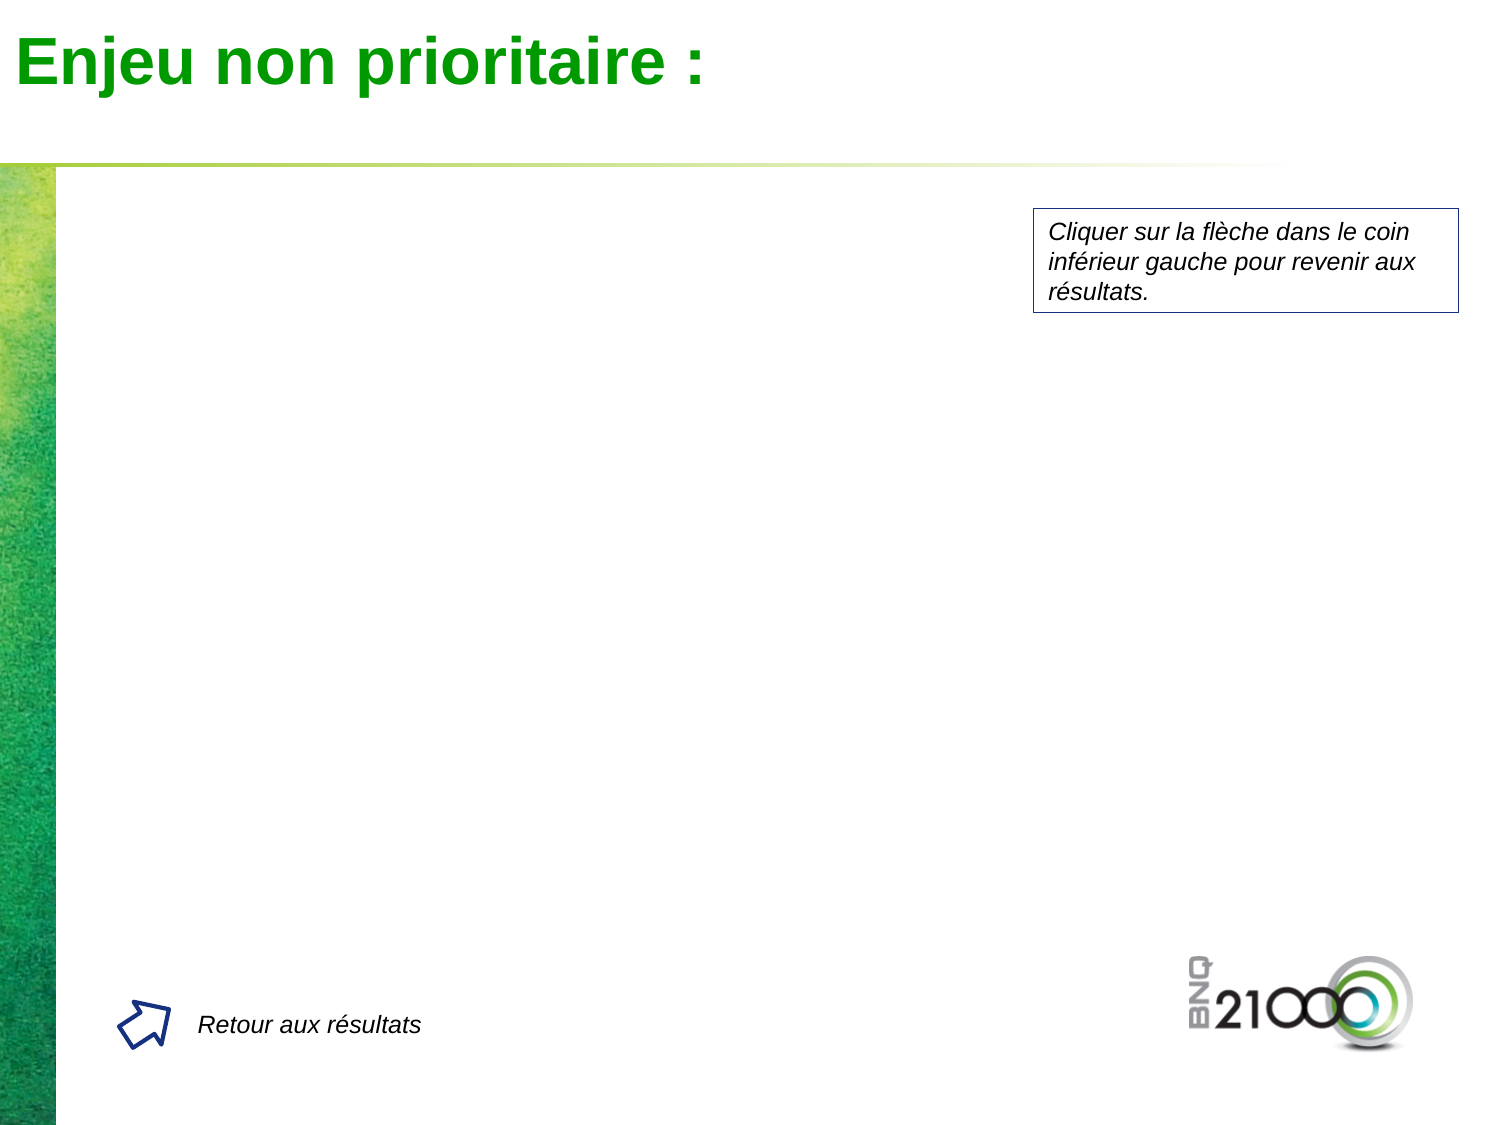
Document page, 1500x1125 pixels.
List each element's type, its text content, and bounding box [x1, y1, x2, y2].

text_box Retour aux résultats [183, 1001, 467, 1046]
text_box [117, 999, 171, 1050]
picture [0, 163, 1500, 1125]
text_box Cliquer sur la flèche dans le coin inférieur gauche pour revenir aux résultats. [1033, 208, 1459, 313]
picture [1184, 955, 1418, 1055]
title Enjeu non prioritaire : [0, 18, 1500, 151]
